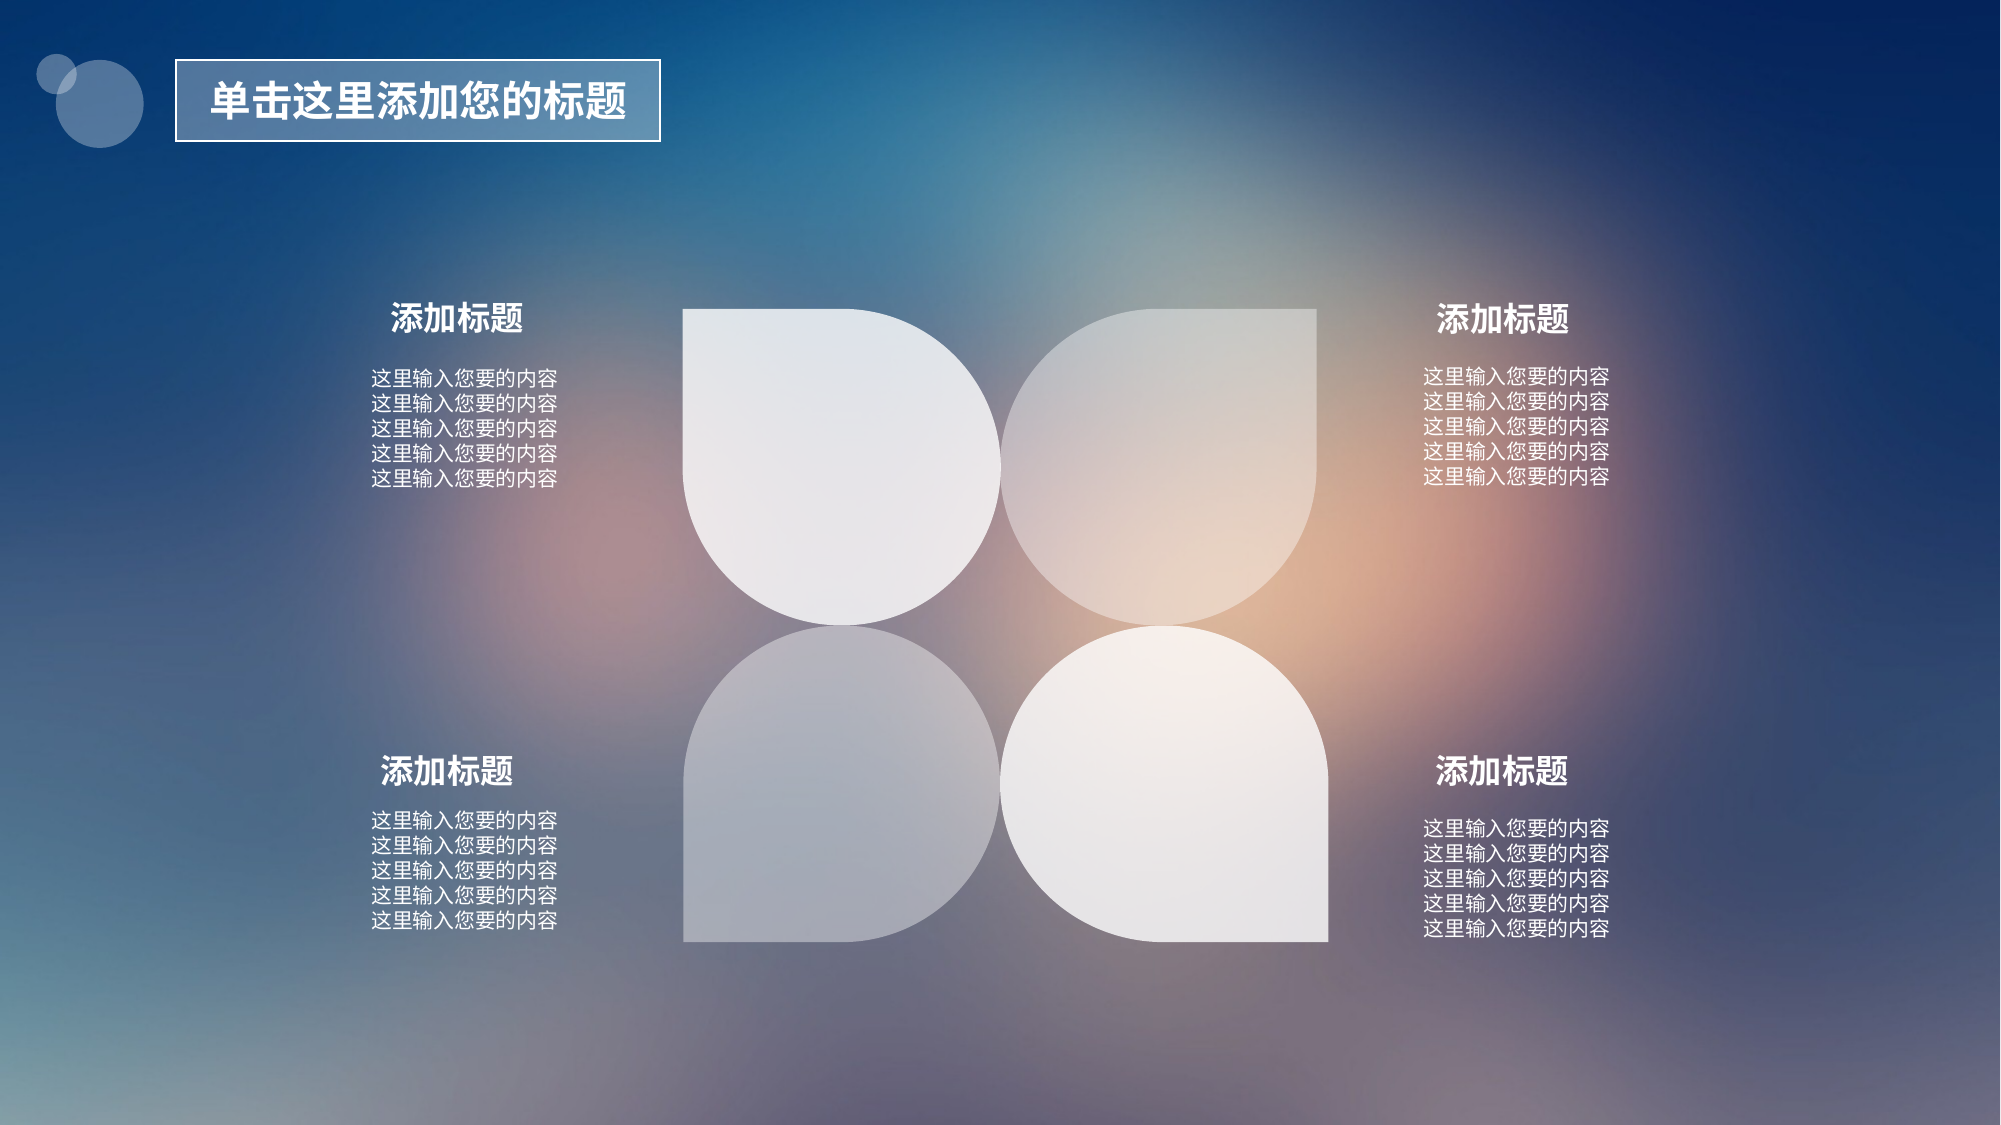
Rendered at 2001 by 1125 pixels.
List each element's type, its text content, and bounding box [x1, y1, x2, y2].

text_box 单击这里添加您的标题 [161, 67, 675, 133]
picture [0, 0, 2001, 1125]
text_box 添加标题 [1420, 742, 1584, 798]
text_box 添加标题 [1421, 291, 1585, 346]
text_box 这里输入您要的内容 这里输入您要的内容 这里输入您要的内容 这里输入您要的内容 这里输入您要的内容 [356, 800, 644, 941]
text_box 添加标题 [365, 742, 529, 798]
text_box [682, 308, 1001, 626]
text_box [175, 133, 661, 142]
text_box [683, 625, 1000, 943]
text_box [1000, 625, 1329, 943]
text_box [1000, 308, 1317, 626]
text_box 添加标题 [375, 290, 539, 345]
text_box 这里输入您要的内容 这里输入您要的内容 这里输入您要的内容 这里输入您要的内容 这里输入您要的内容 [1408, 356, 1665, 496]
text_box 这里输入您要的内容 这里输入您要的内容 这里输入您要的内容 这里输入您要的内容 这里输入您要的内容 [1408, 808, 1677, 948]
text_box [36, 53, 144, 149]
text_box 这里输入您要的内容 这里输入您要的内容 这里输入您要的内容 这里输入您要的内容 这里输入您要的内容 [356, 358, 624, 498]
text_box [175, 59, 661, 67]
